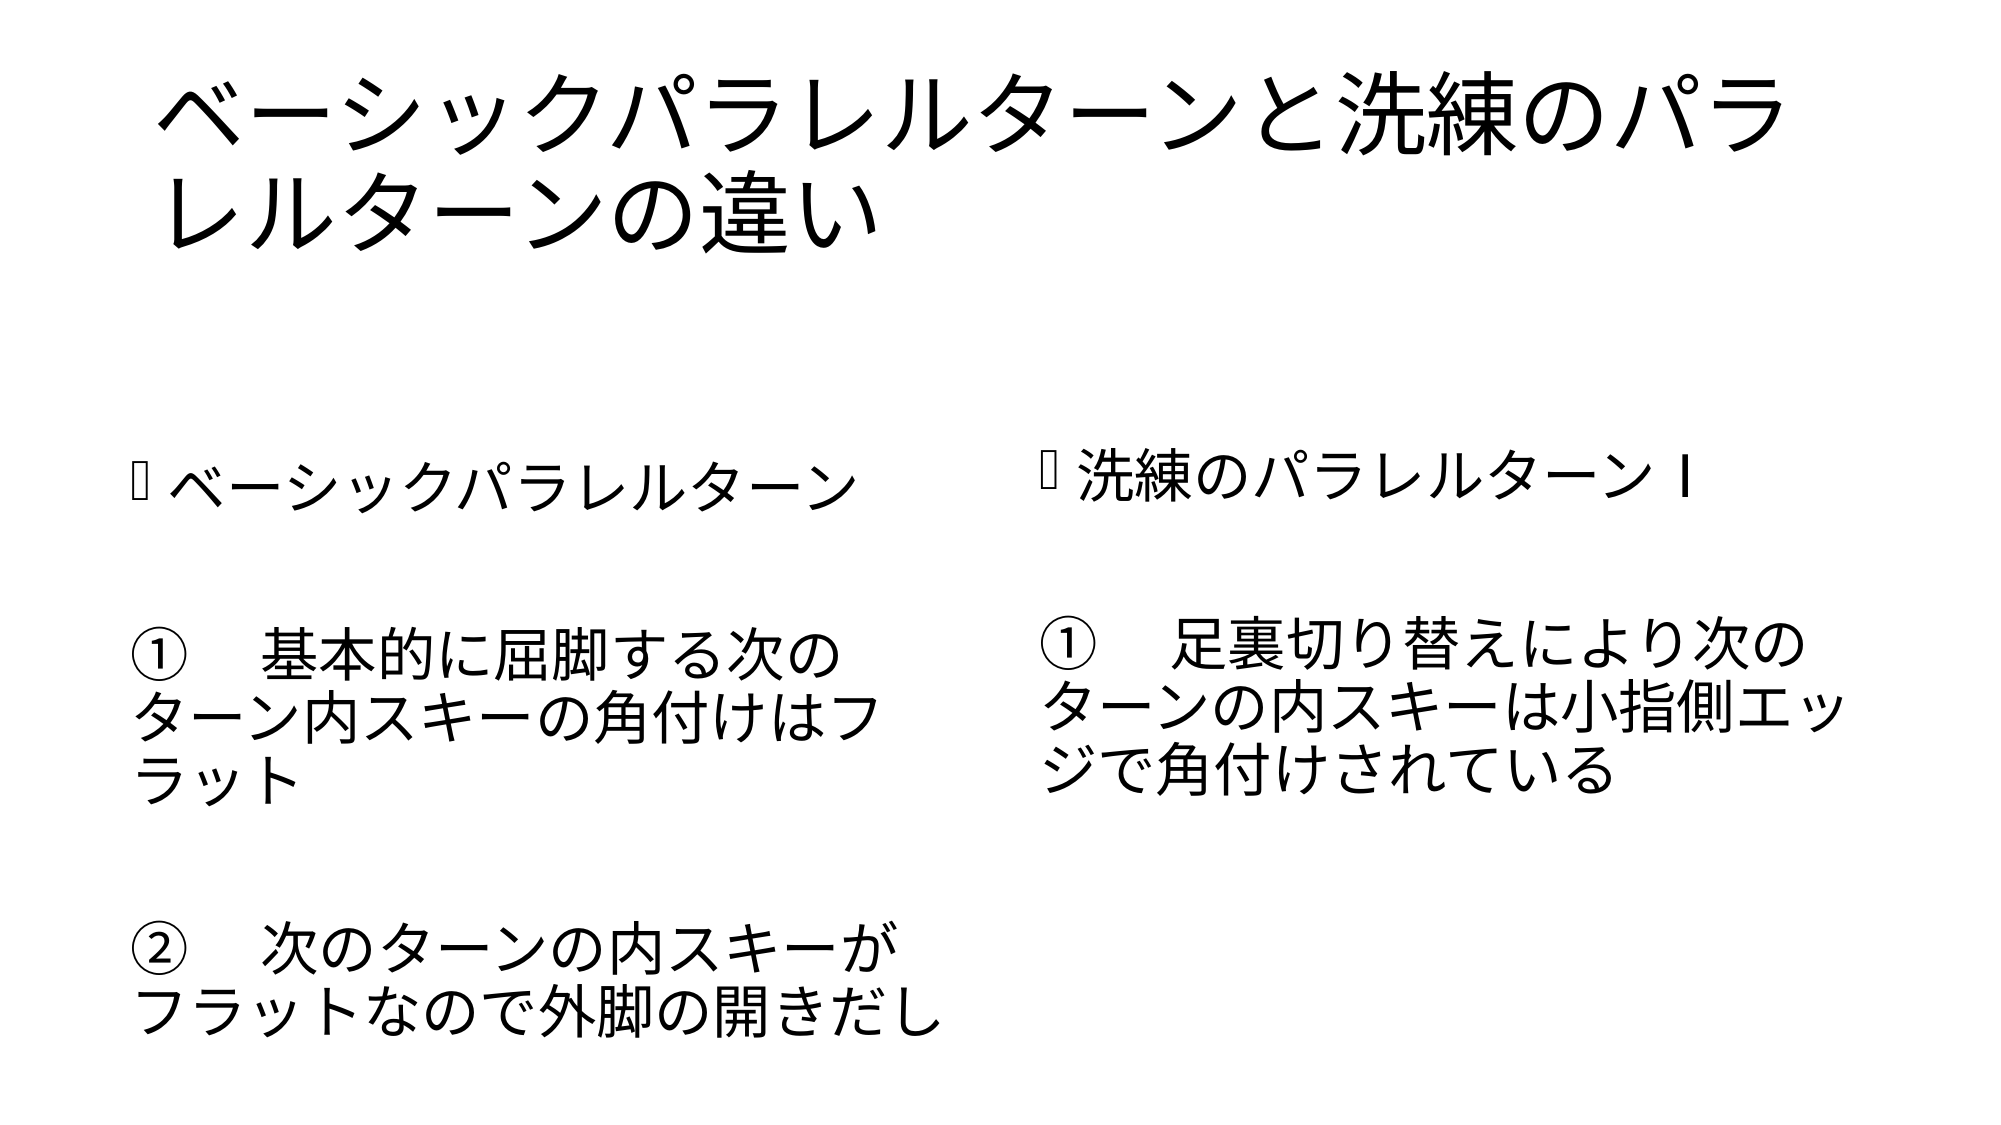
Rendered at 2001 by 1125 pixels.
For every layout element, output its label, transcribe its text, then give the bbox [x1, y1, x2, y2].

list 洗練のパラレルターンⅠ ① 足裏切り替えにより次のターンの内スキーは小指側エッジで角付けされている [1024, 439, 1875, 1125]
list ベーシックパラレルターン ① 基本的に屈脚する次のターン内スキーの角付けはフラット ② 次のターンの内スキーがフラットなので外脚の開きだし [115, 451, 966, 1125]
title ベーシックパラレルターンと洗練のパラレルターンの違い [138, 60, 1864, 278]
